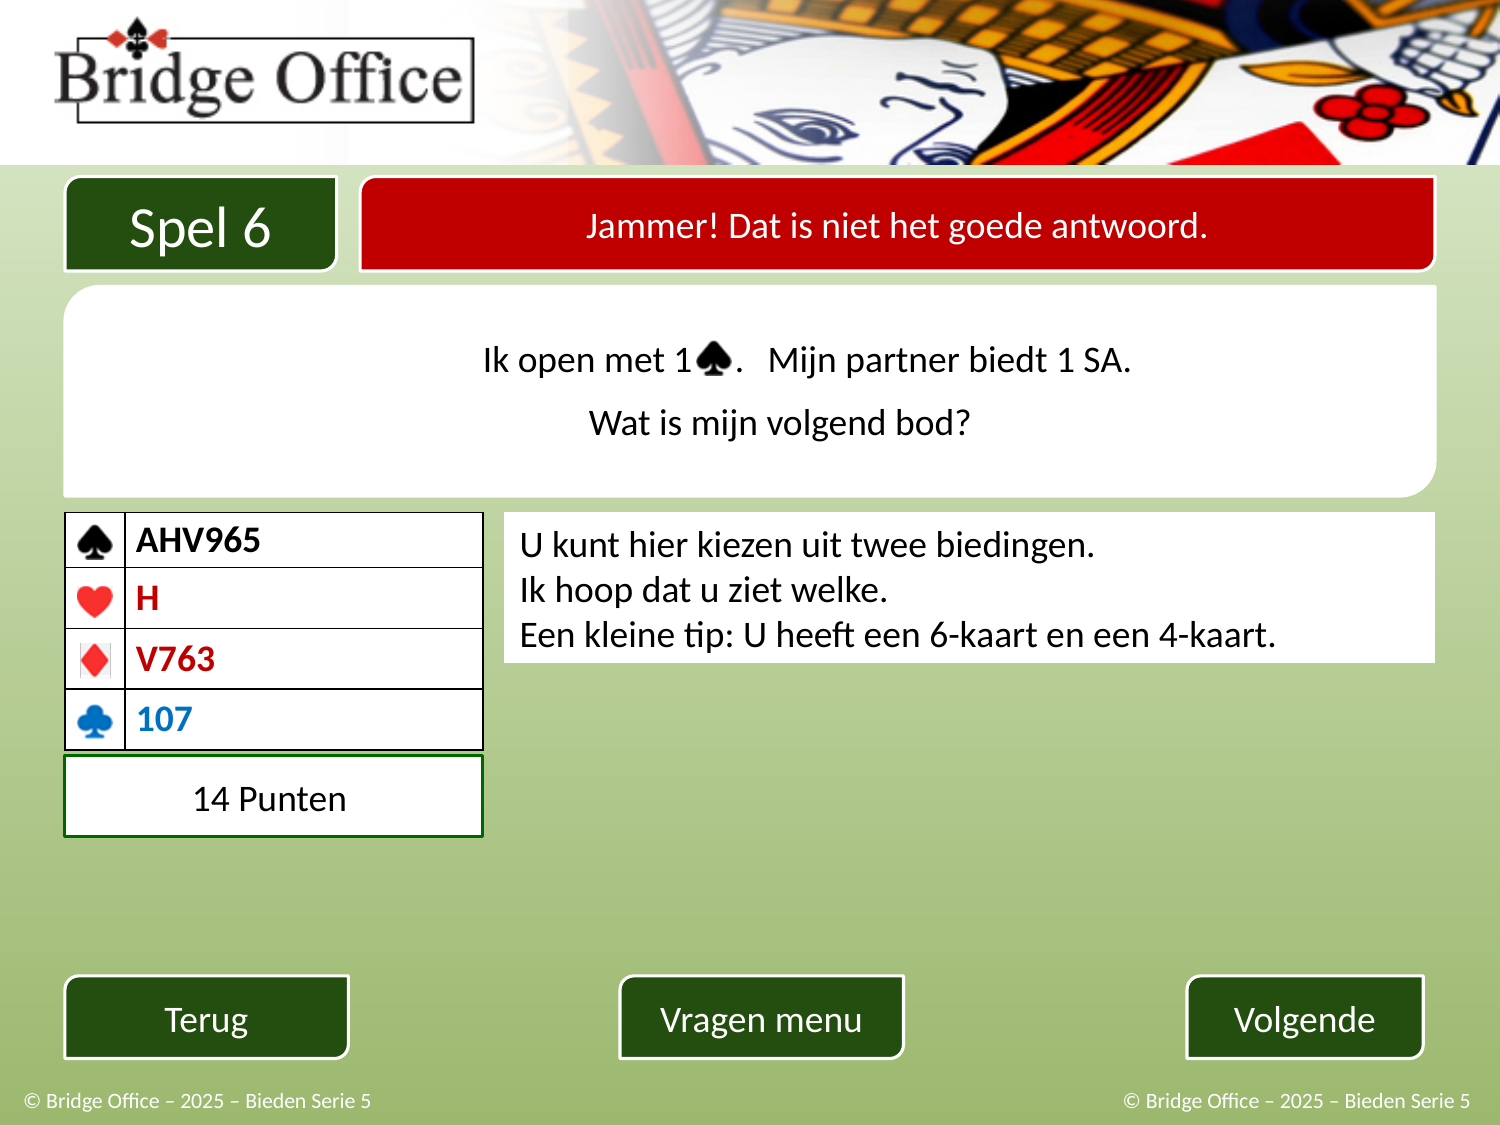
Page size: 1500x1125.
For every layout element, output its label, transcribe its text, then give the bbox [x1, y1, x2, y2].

picture [77, 643, 114, 679]
text_box Mijn partner biedt 1 SA. [752, 327, 1167, 432]
text_box Wat is mijn volgend bod? [573, 390, 995, 451]
text_box 14 Punten [63, 754, 484, 838]
text_box Ik open met 1 . [468, 327, 752, 388]
table_cell V763 [126, 629, 482, 688]
table_header [66, 513, 124, 567]
table_cell [66, 629, 124, 688]
table_cell H [126, 568, 482, 628]
text_box Jammer! Dat is niet het goede antwoord. [358, 179, 1437, 273]
text_box [63, 284, 1437, 498]
picture [77, 524, 114, 561]
picture [0, 0, 1500, 166]
picture [77, 703, 114, 740]
picture [696, 340, 733, 376]
picture [77, 585, 114, 618]
text_box Terug [63, 974, 350, 1061]
text_box © Bridge Office – 2025 – Bieden Serie 5 [8, 1079, 393, 1121]
table_cell [66, 690, 124, 749]
table_cell 107 [126, 690, 482, 749]
text_box © Bridge Office – 2025 – Bieden Serie 5 [1107, 1079, 1500, 1121]
text_box Volgende [1185, 974, 1425, 1061]
text_box U kunt hier kiezen uit twee biedingen. Ik hoop dat u ziet welke. Een kleine tip: U heeft een 6-kaart en een 4-kaart. [504, 512, 1435, 663]
table_cell [66, 568, 124, 628]
text_box Spel 6 [63, 179, 339, 273]
table_header AHV965 [126, 513, 482, 567]
text_box Vragen menu [618, 974, 906, 1061]
